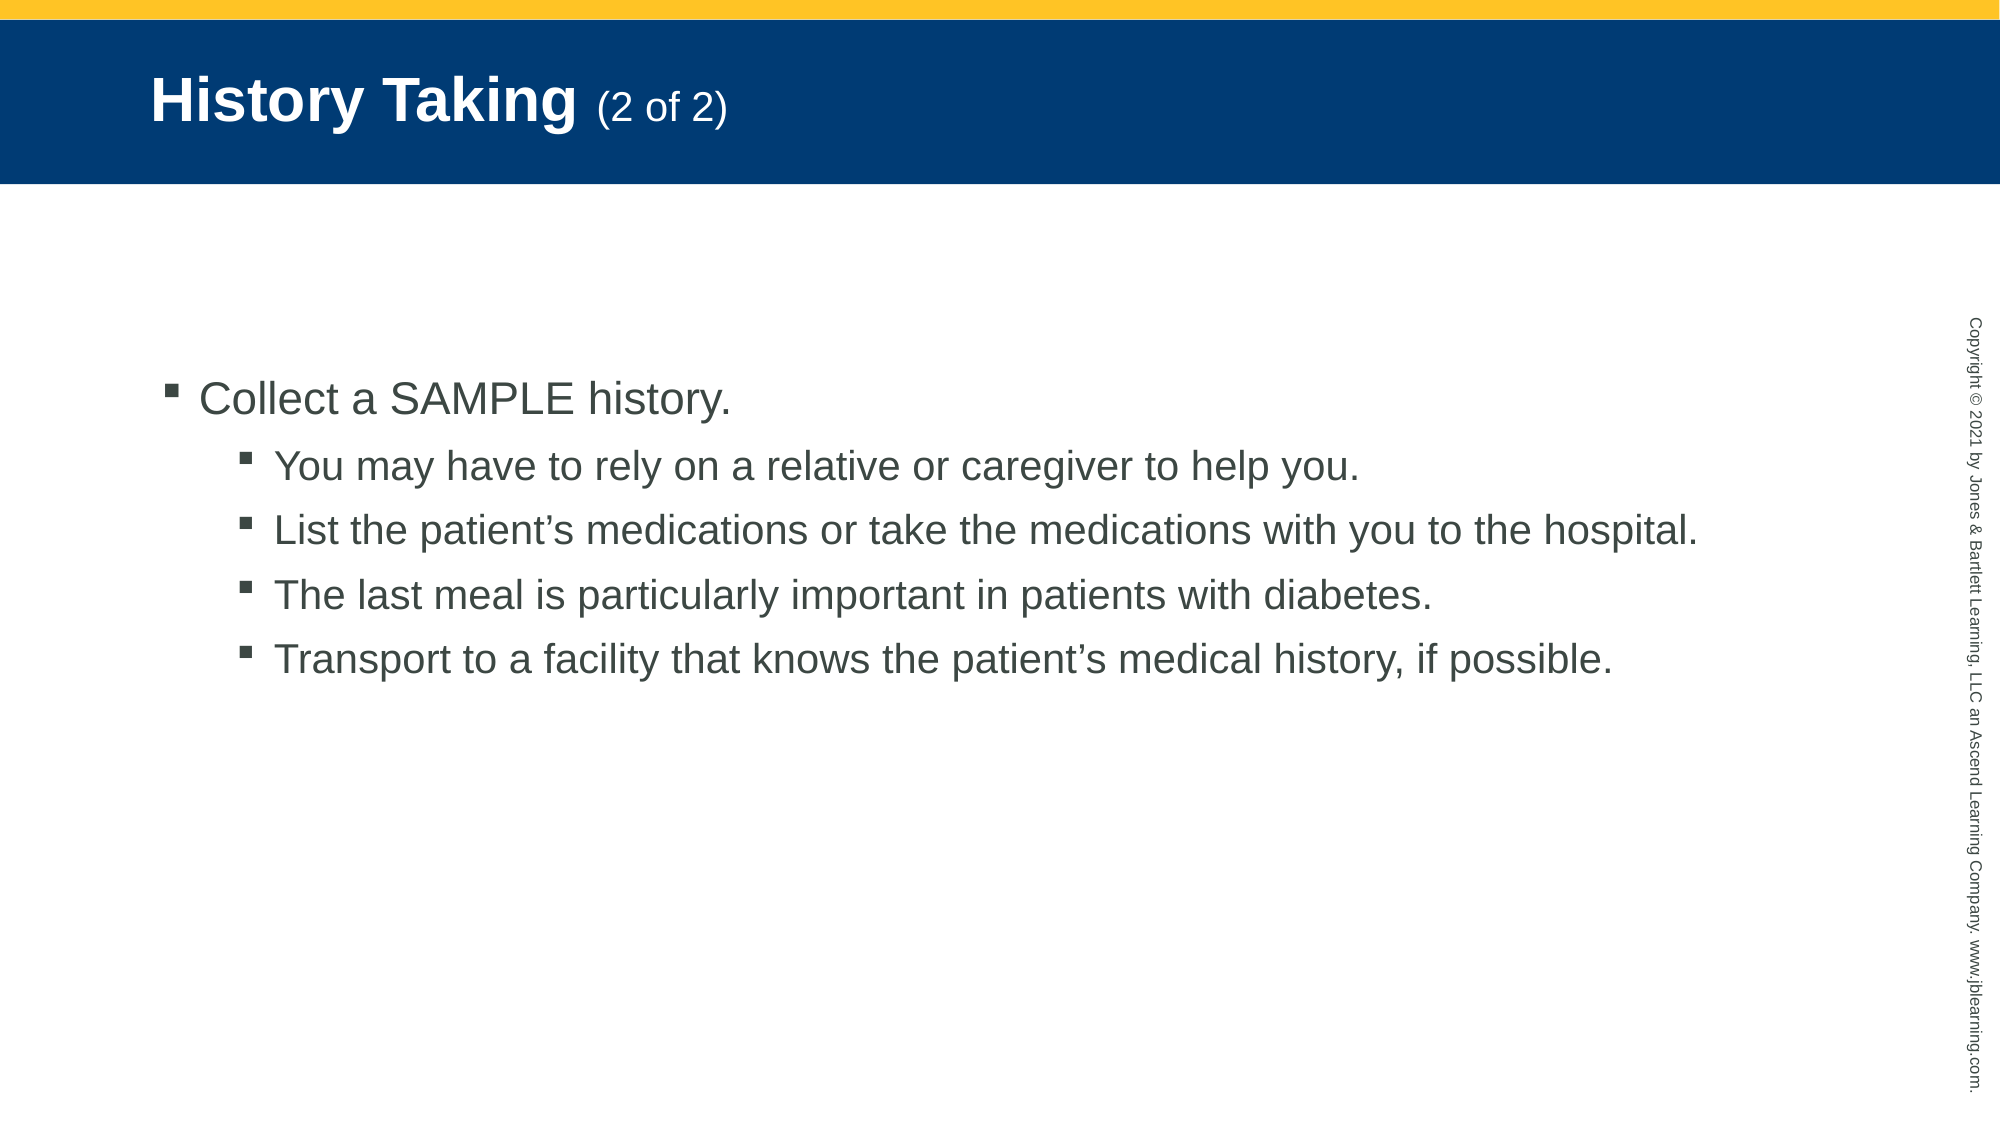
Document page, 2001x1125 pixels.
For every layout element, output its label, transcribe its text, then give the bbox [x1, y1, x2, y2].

title History Taking (2 of 2) [0, 19, 2000, 185]
list Collect a SAMPLE history. You may have to rely on a relative or caregiver to help you. List the patient’s medications or take the medications with you to the hospital. The last meal is particularly important in patients with diabetes. Transport to a facility that knows the patient’s medical history, if possible. [146, 361, 1859, 1016]
